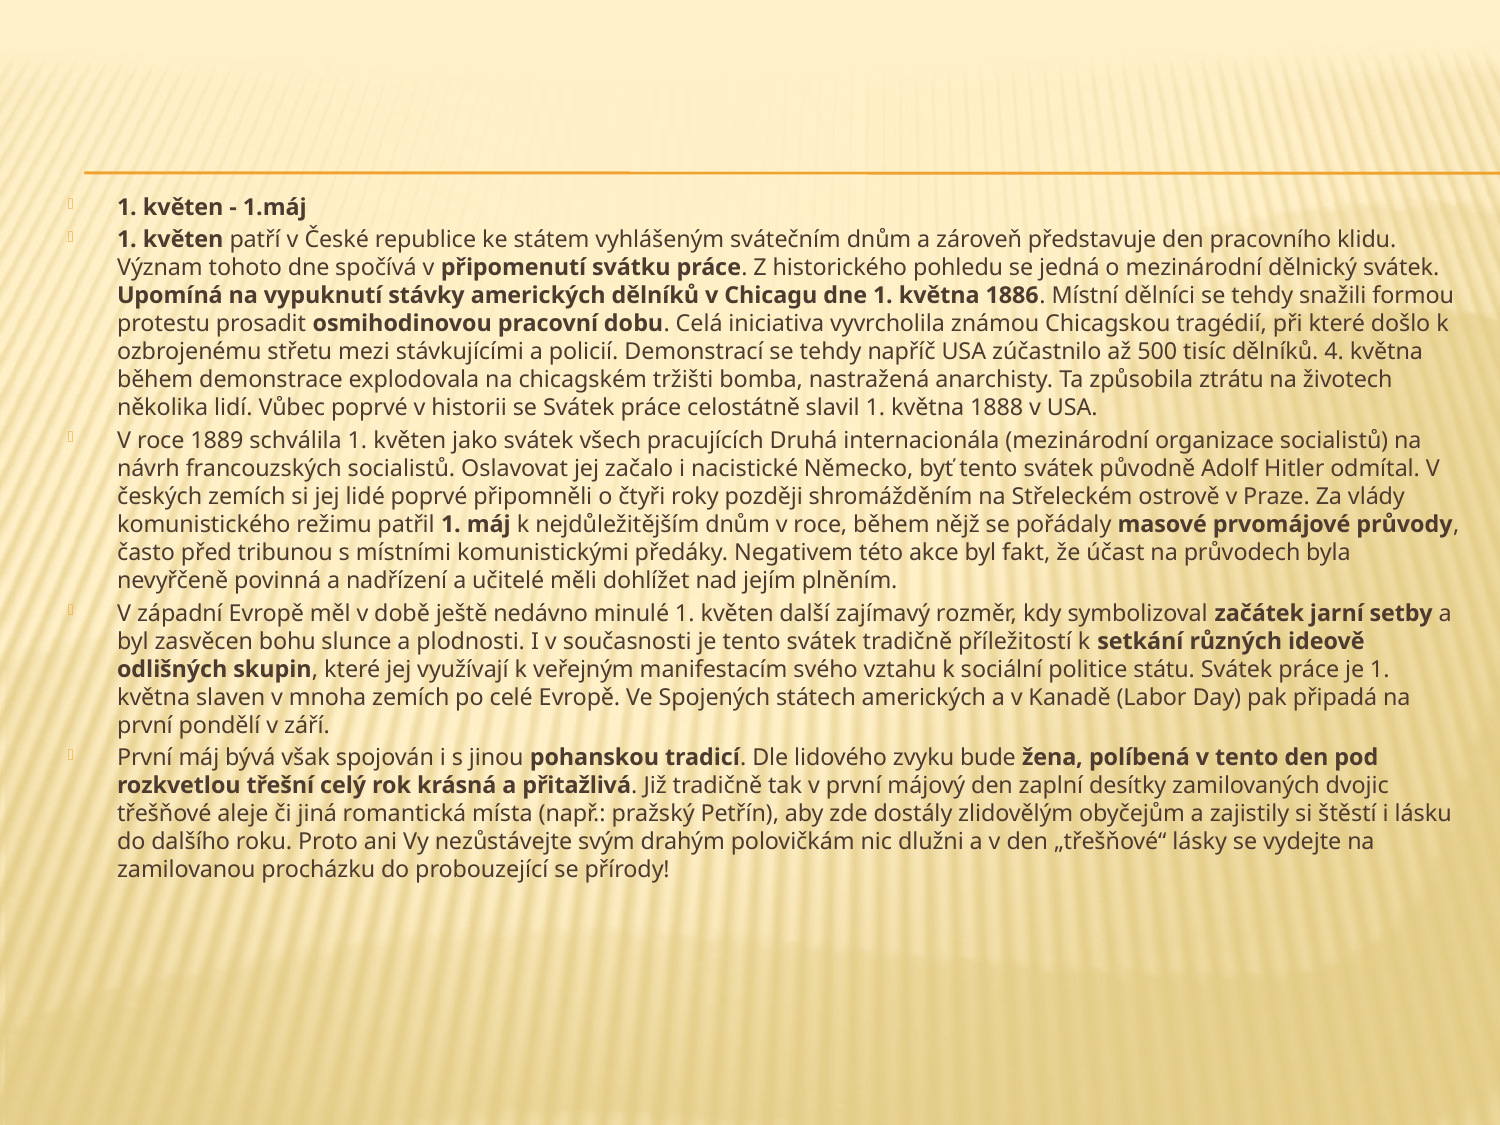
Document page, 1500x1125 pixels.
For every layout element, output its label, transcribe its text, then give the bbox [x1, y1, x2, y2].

list 1. květen - 1.máj 1. květen patří v České republice ke státem vyhlášeným svátečním dnům a zároveň představuje den pracovního klidu. Význam tohoto dne spočívá v připomenutí svátku práce. Z historického pohledu se jedná o mezinárodní dělnický svátek. Upomíná na vypuknutí stávky amerických dělníků v Chicagu dne 1. května 1886. Místní dělníci se tehdy snažili formou protestu prosadit osmihodinovou pracovní dobu. Celá iniciativa vyvrcholila známou Chicagskou tragédií, při které došlo k ozbrojenému střetu mezi stávkujícími a policií. Demonstrací se tehdy napříč USA zúčastnilo až 500 tisíc dělníků. 4. května během demonstrace explodovala na chicagském tržišti bomba, nastražená anarchisty. Ta způsobila ztrátu na životech několika lidí. Vůbec poprvé v historii se Svátek práce celostátně slavil 1. května 1888 v USA. V roce 1889 schválila 1. květen jako svátek všech pracujících Druhá internacionála (mezinárodní organizace socialistů) na návrh francouzských socialistů. Oslavovat jej začalo i nacistické Německo, byť tento svátek původně Adolf Hitler odmítal. V českých zemích si jej lidé poprvé připomněli o čtyři roky později shromážděním na Střeleckém ostrově v Praze. Za vlády komunistického režimu patřil 1. máj k nejdůležitějším dnům v roce, během nějž se pořádaly masové prvomájové průvody, často před tribunou s místními komunistickými předáky. Negativem této akce byl fakt, že účast na průvodech byla nevyřčeně povinná a nadřízení a učitelé měli dohlížet nad jejím plněním. V západní Evropě měl v době ještě nedávno minulé 1. květen další zajímavý rozměr, kdy symbolizoval začátek jarní setby a byl zasvěcen bohu slunce a plodnosti. I v současnosti je tento svátek tradičně příležitostí k setkání různých ideově odlišných skupin, které jej využívají k veřejným manifestacím svého vztahu k sociální politice státu. Svátek práce je 1. května slaven v mnoha zemích po celé Evropě. Ve Spojených státech amerických a v Kanadě (Labor Day) pak připadá na první pondělí v září. První máj bývá však spojován i s jinou pohanskou tradicí. Dle lidového zvyku bude žena, políbená v tento den pod rozkvetlou třešní celý rok krásná a přitažlivá. Již tradičně tak v první májový den zaplní desítky zamilovaných dvojic třešňové aleje či jiná romantická místa (např.: pražský Petřín), aby zde dostály zlidovělým obyčejům a zajistily si štěstí i lásku do dalšího roku. Proto ani Vy nezůstávejte svým drahým polovičkám nic dlužni a v den „třešňové“ lásky se vydejte na zamilovanou procházku do probouzející se přírody! [53, 184, 1479, 927]
